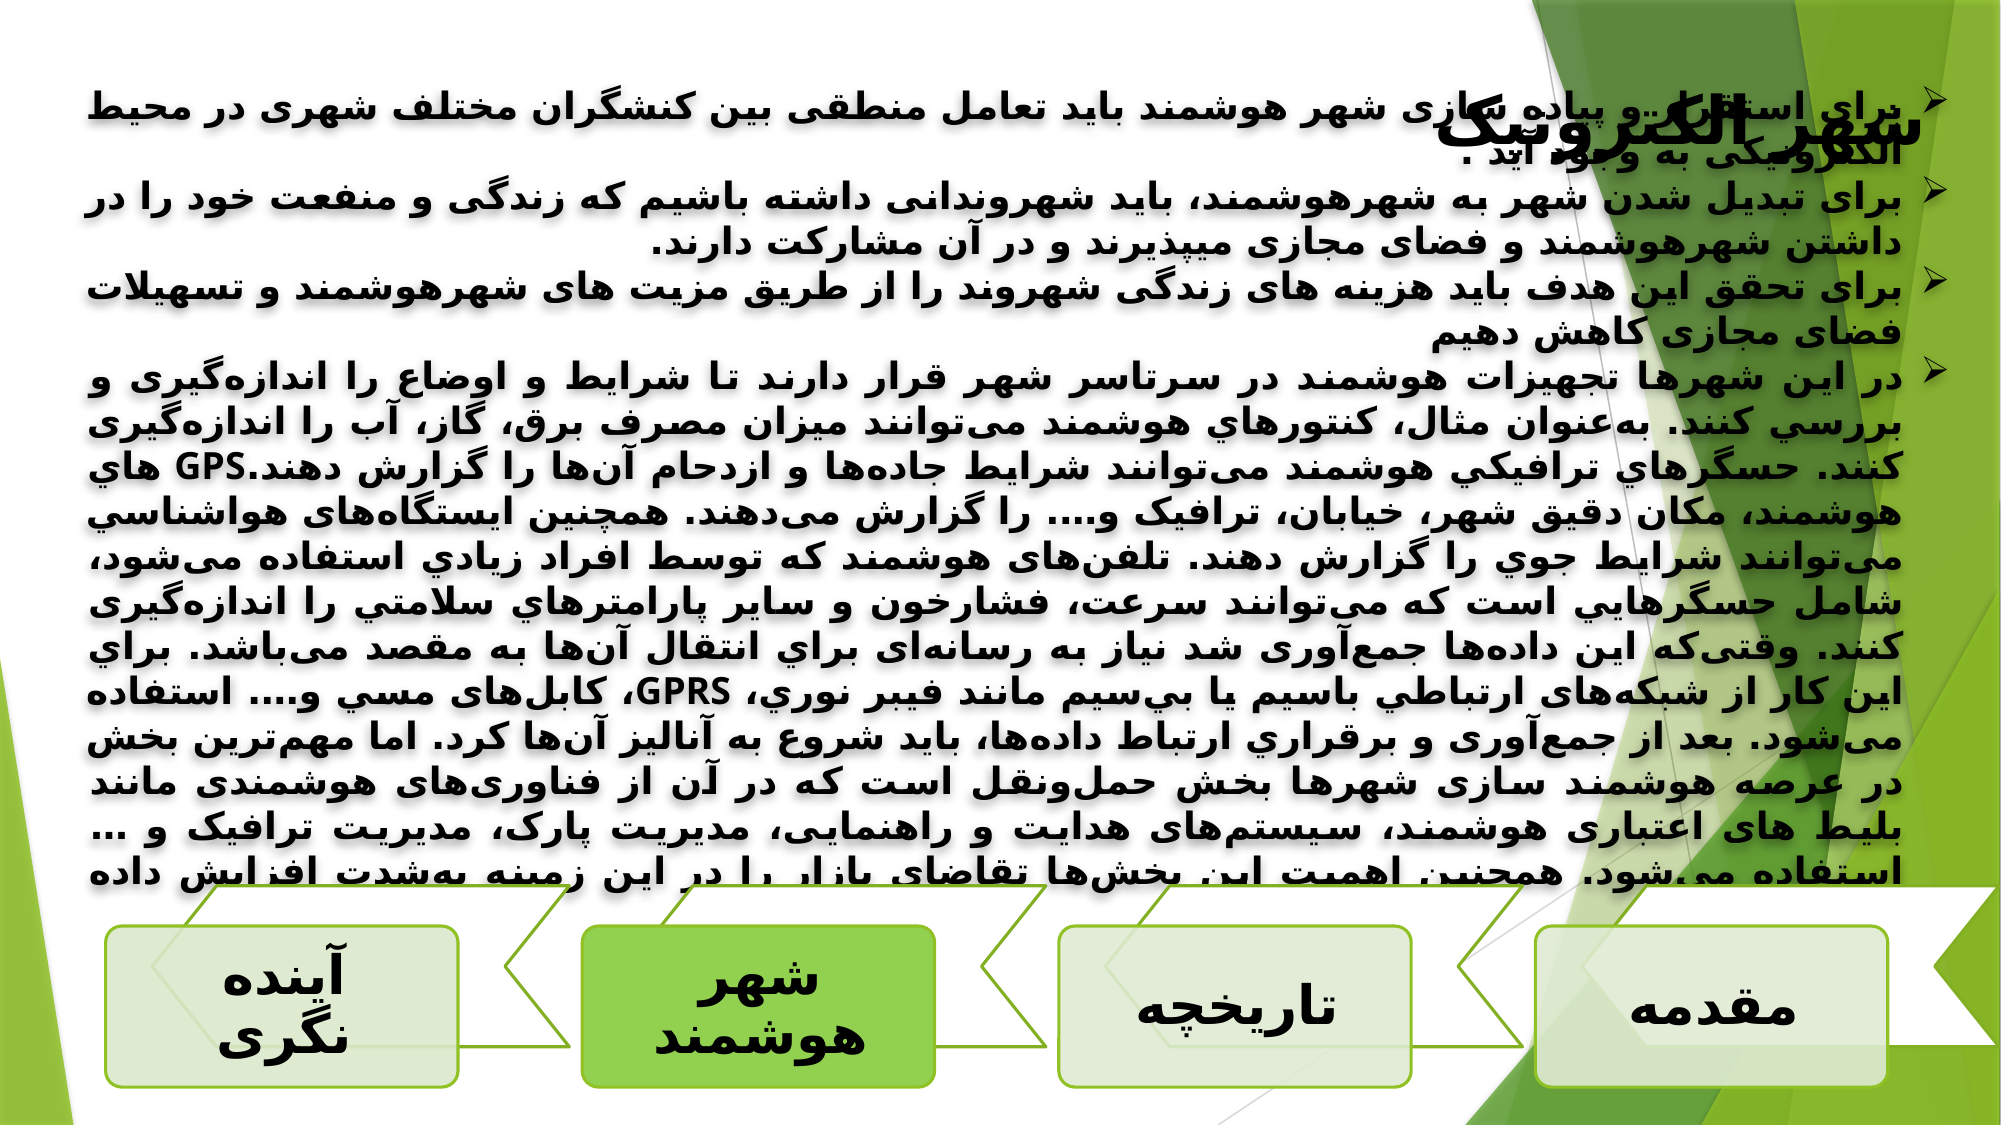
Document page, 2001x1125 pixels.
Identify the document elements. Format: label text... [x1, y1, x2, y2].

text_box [104, 827, 2000, 1125]
text_box شهر الکترونیک [1077, 70, 1942, 165]
text_box برای استقرار و پیاده سازی شهر هوشمند باید تعامل منطقی بین کنشگران مختلف شهری در محیط الکترونیکی به وجود آید . برای تبدیل شدن شهر به شهرهوشمند، باید شهروندانی داشته باشیم که زندگی و منفعت خود را در داشتن شهرهوشمند و فضای مجازی میپذیرند و در آن مشارکت دارند. برای تحقق این هدف باید هزینه های زندگی شهروند را از طریق مزیت های شهرهوشمند و تسهیلات فضای مجازی کاهش دهیم در این شهرها تجهيزات هوشمند در سرتاسر شهر قرار دارند تا شرايط و اوضاع را اندازه‌گیری و بررسي کنند. به‌عنوان‌ مثال، کنتورهاي هوشمند می‌توانند ميزان مصرف برق، گاز، آب را اندازه‌گیری کنند. حسگرهاي ترافيکي هوشمند می‌توانند شرايط جاده‌ها و ازدحام آن‌ها را گزارش دهند.GPS هاي هوشمند، مکان دقيق شهر، خيابان، ترافيک و…. را گزارش می‌دهند. همچنين ایستگاه‌های هواشناسي می‌توانند شرايط جوي را گزارش دهند. تلفن‌های هوشمند که توسط افراد زيادي استفاده می‌شود، شامل حسگرهايي است که می‌توانند سرعت، فشارخون و ساير پارامترهاي سلامتي را اندازه‌گیری کنند. وقتی‌که اين داده‌ها جمع‌آوری شد نياز به رسانه‌ای براي انتقال آن‌ها به مقصد می‌باشد. براي اين کار از شبکه‌های ارتباطي باسيم يا بي‌سيم مانند فيبر نوري، GPRS، کابل‌های مسي و…. استفاده می‌شود. بعد از جمع‌آوری و برقراري ارتباط داده‌ها، بايد شروع به آناليز آن‌ها کرد. اما مهم‌ترین بخش در عرصه هوشمند سازی شهرها بخش حمل‌ونقل است که در آن از فناوری‌های هوشمندی مانند بلیط های اعتباری هوشمند، سیستم‌های هدایت و راهنمایی، مدیریت پارک، مدیریت ترافیک و … استفاده می‌شود. همچنین اهمیت این بخش‌ها تقاضای بازار را در این زمینه به‌شدت افزایش داده است. [70, 166, 1966, 853]
